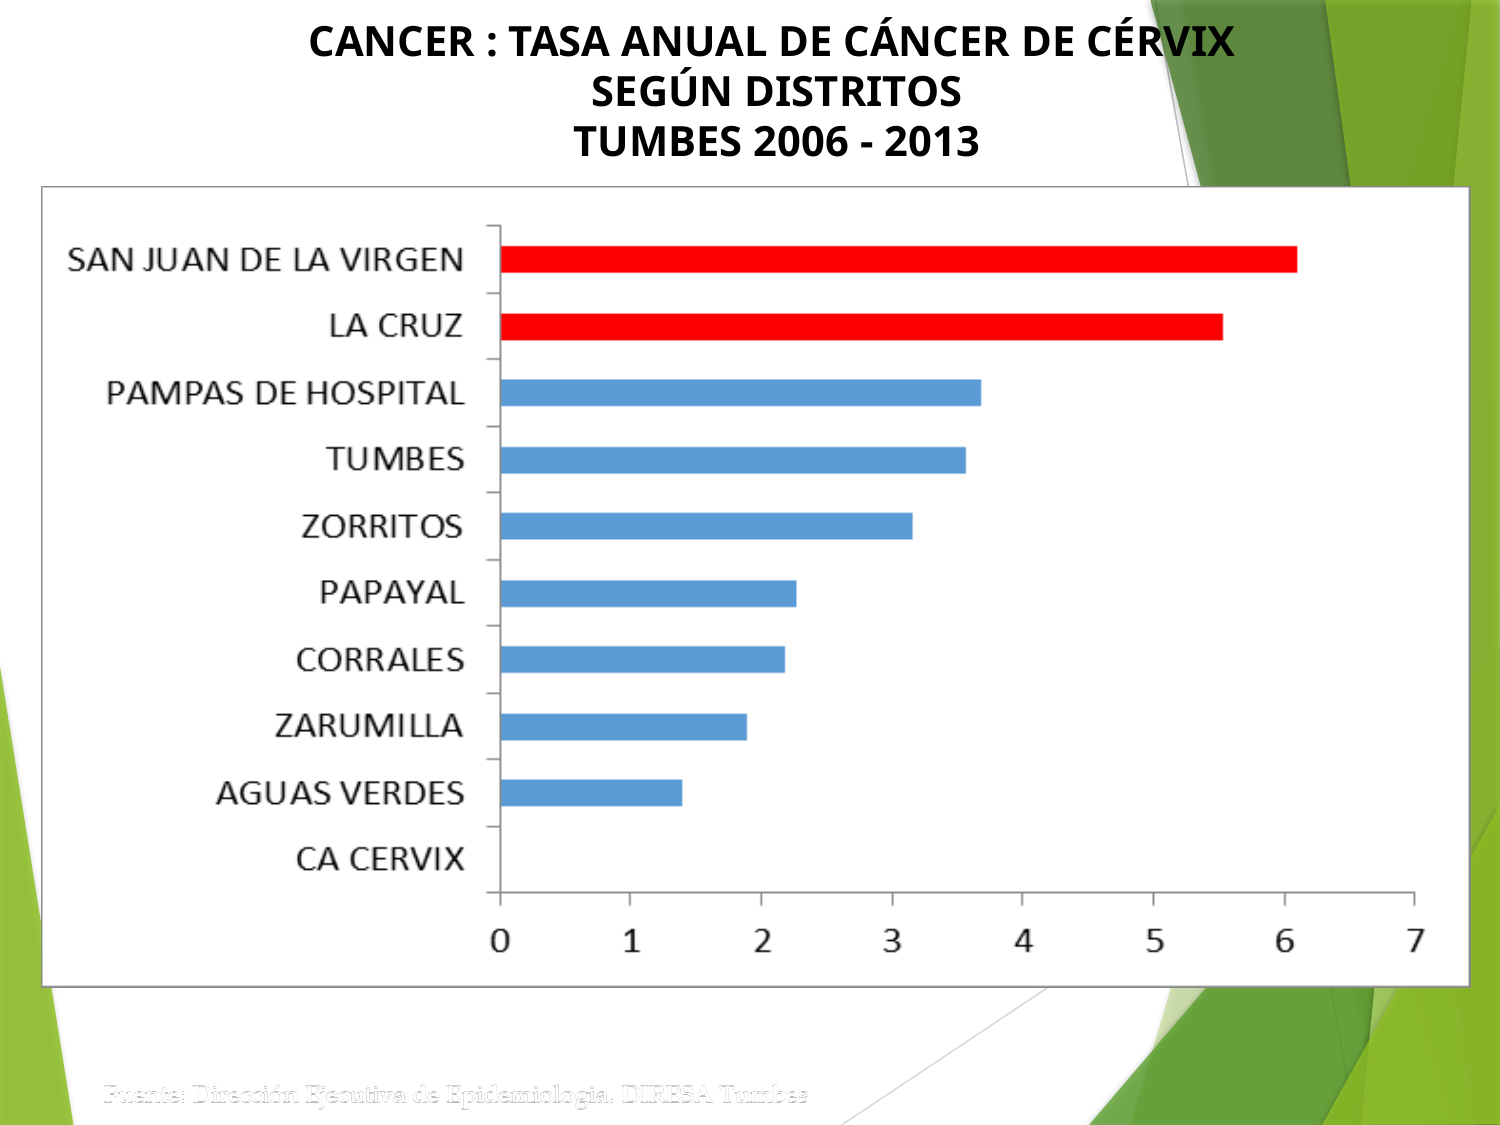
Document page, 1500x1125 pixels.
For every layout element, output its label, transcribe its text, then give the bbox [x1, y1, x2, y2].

text_box CANCER : TASA ANUAL DE CÁNCER DE CÉRVIX SEGÚN DISTRITOS TUMBES 2006 - 2013 [135, 19, 1408, 161]
picture [87, 1071, 831, 1125]
picture [41, 185, 1472, 989]
